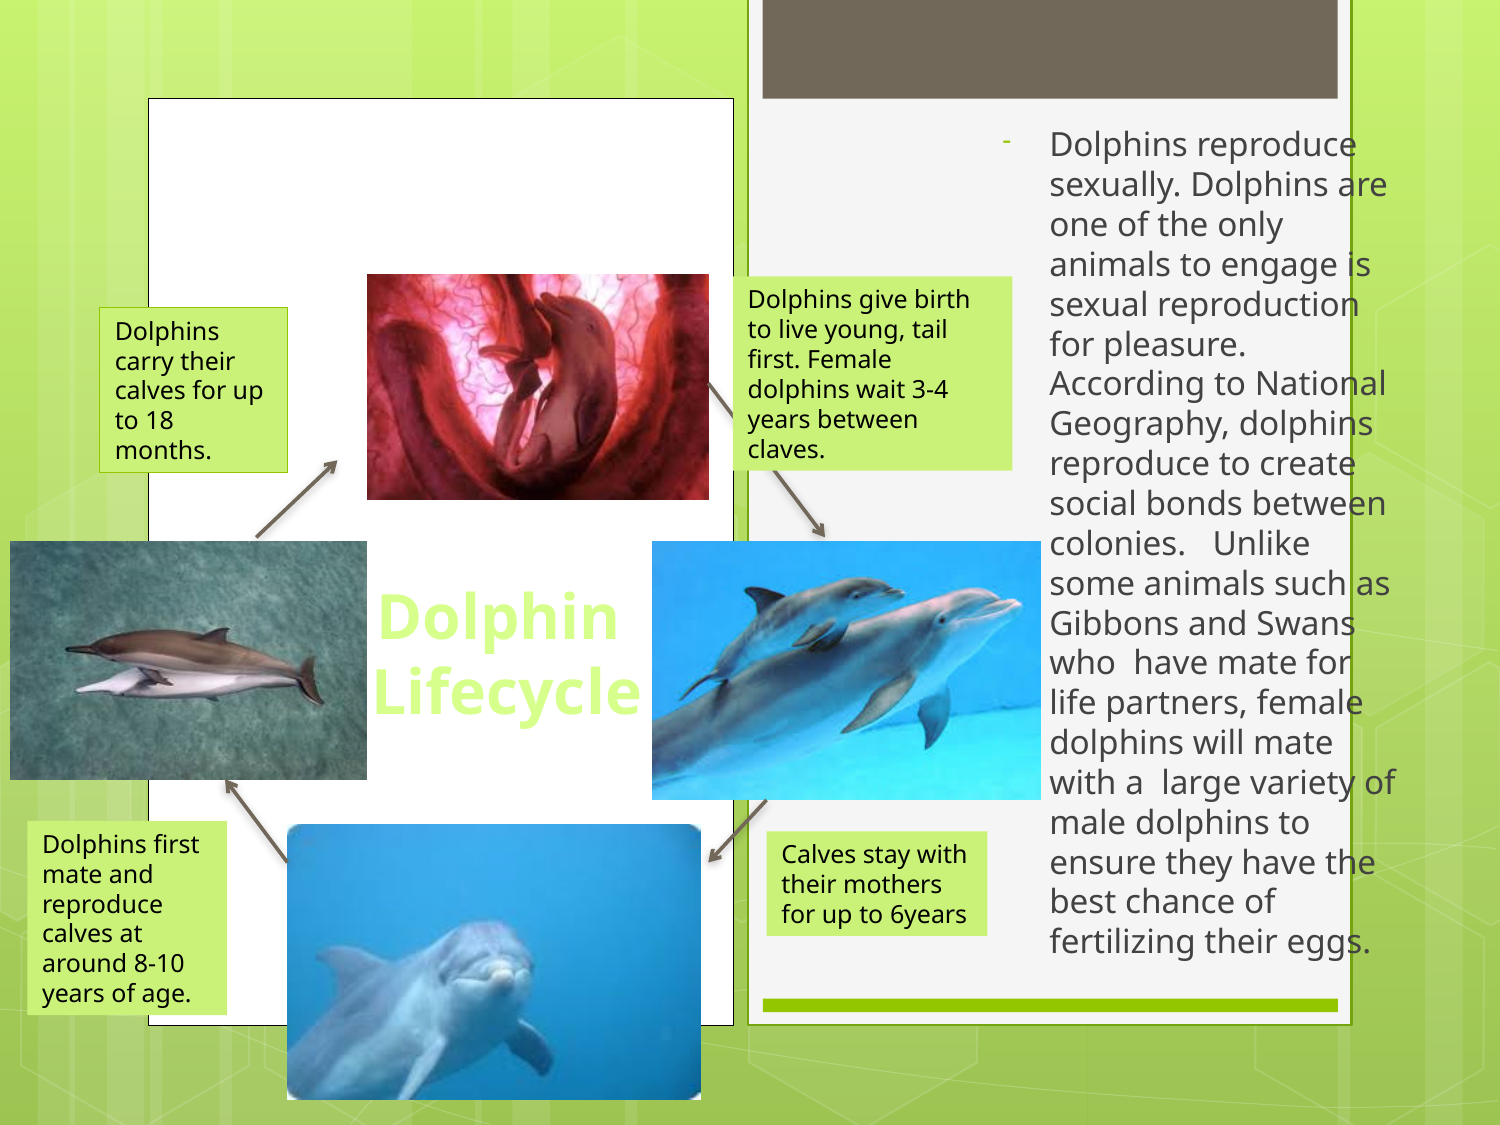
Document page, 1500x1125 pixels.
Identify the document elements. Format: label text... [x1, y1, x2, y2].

text_box Dolphins give birth to live young, tail first. Female dolphins wait 3-4 years between claves. [732, 276, 1013, 471]
text_box Dolphins carry their calves for up to 18 months. [99, 307, 288, 473]
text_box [707, 799, 767, 863]
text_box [255, 460, 338, 538]
picture [287, 824, 702, 1101]
text_box Dolphin Lifecycle [373, 570, 646, 735]
picture [9, 541, 368, 780]
picture [651, 541, 1041, 801]
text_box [707, 382, 826, 538]
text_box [224, 778, 288, 863]
picture [366, 274, 709, 501]
text_box Calves stay with their mothers for up to 6years [766, 831, 988, 936]
list Dolphins reproduce sexually. Dolphins are one of the only animals to engage is sexual reproduction for pleasure. According to National Geography, dolphins reproduce to create social bonds between colonies. Unlike some animals such as Gibbons and Swans who have mate for life partners, female dolphins will mate with a large variety of male dolphins to ensure they have the best chance of fertilizing their eggs. [987, 115, 1413, 1104]
text_box Dolphins first mate and reproduce calves at around 8-10 years of age. [27, 820, 228, 1016]
